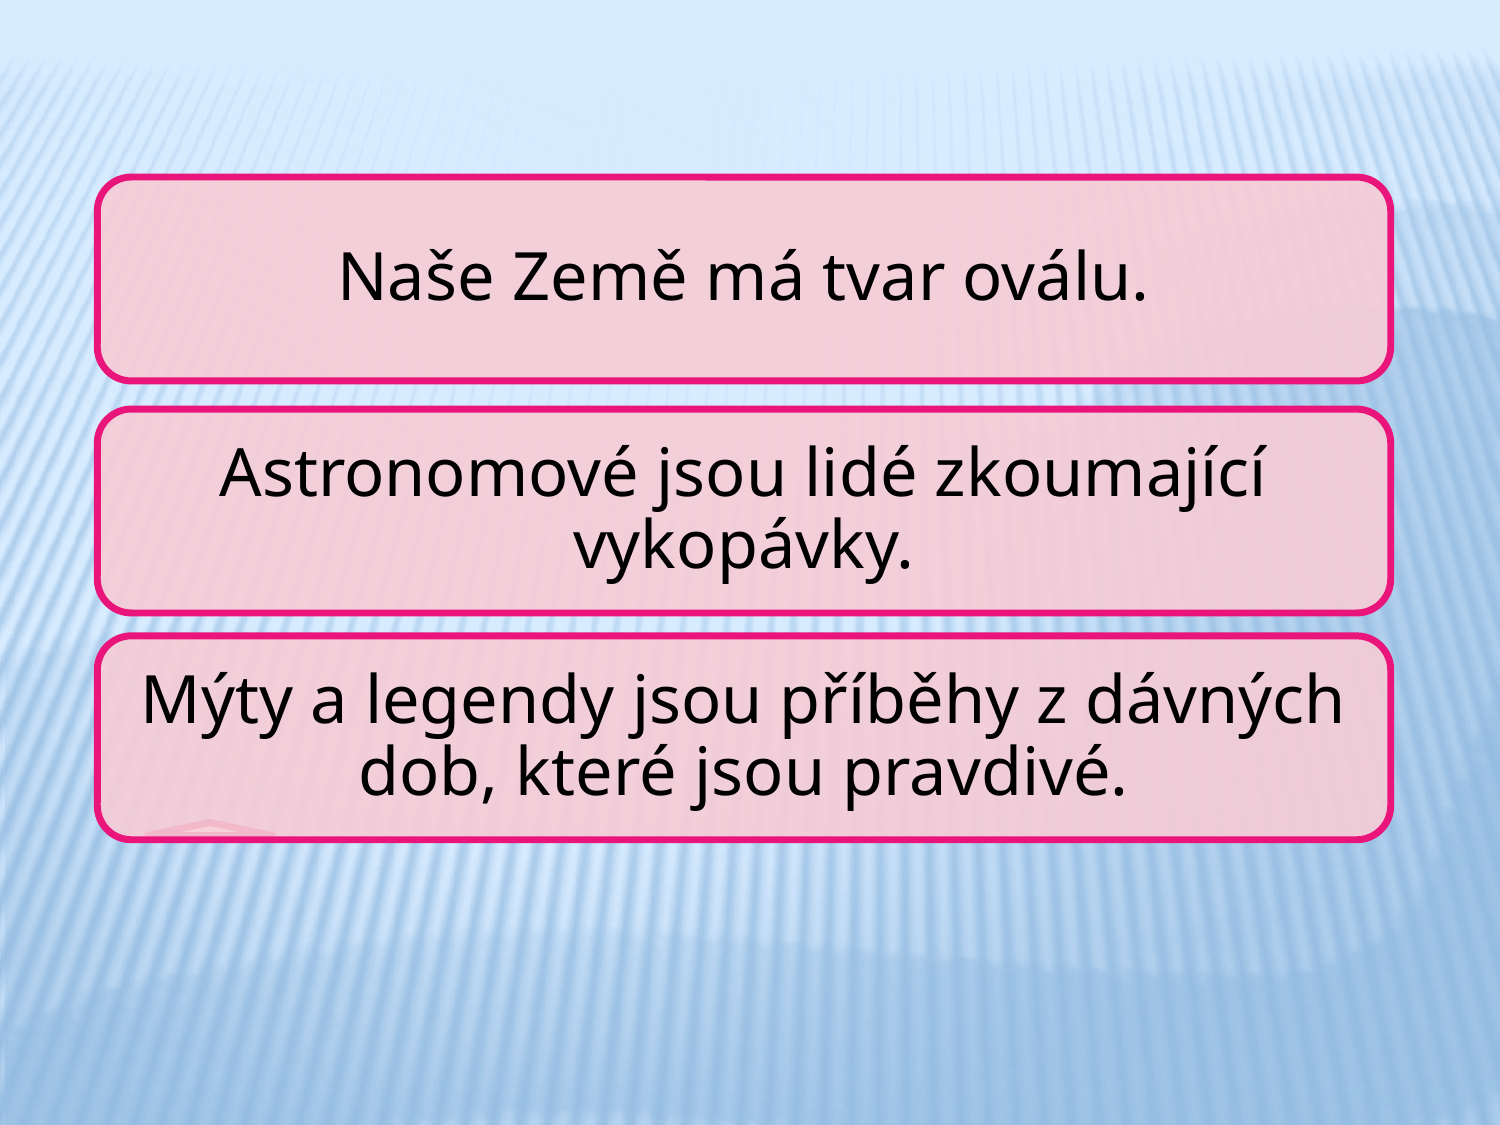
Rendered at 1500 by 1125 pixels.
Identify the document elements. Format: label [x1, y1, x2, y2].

text_box [123, 89, 1365, 953]
